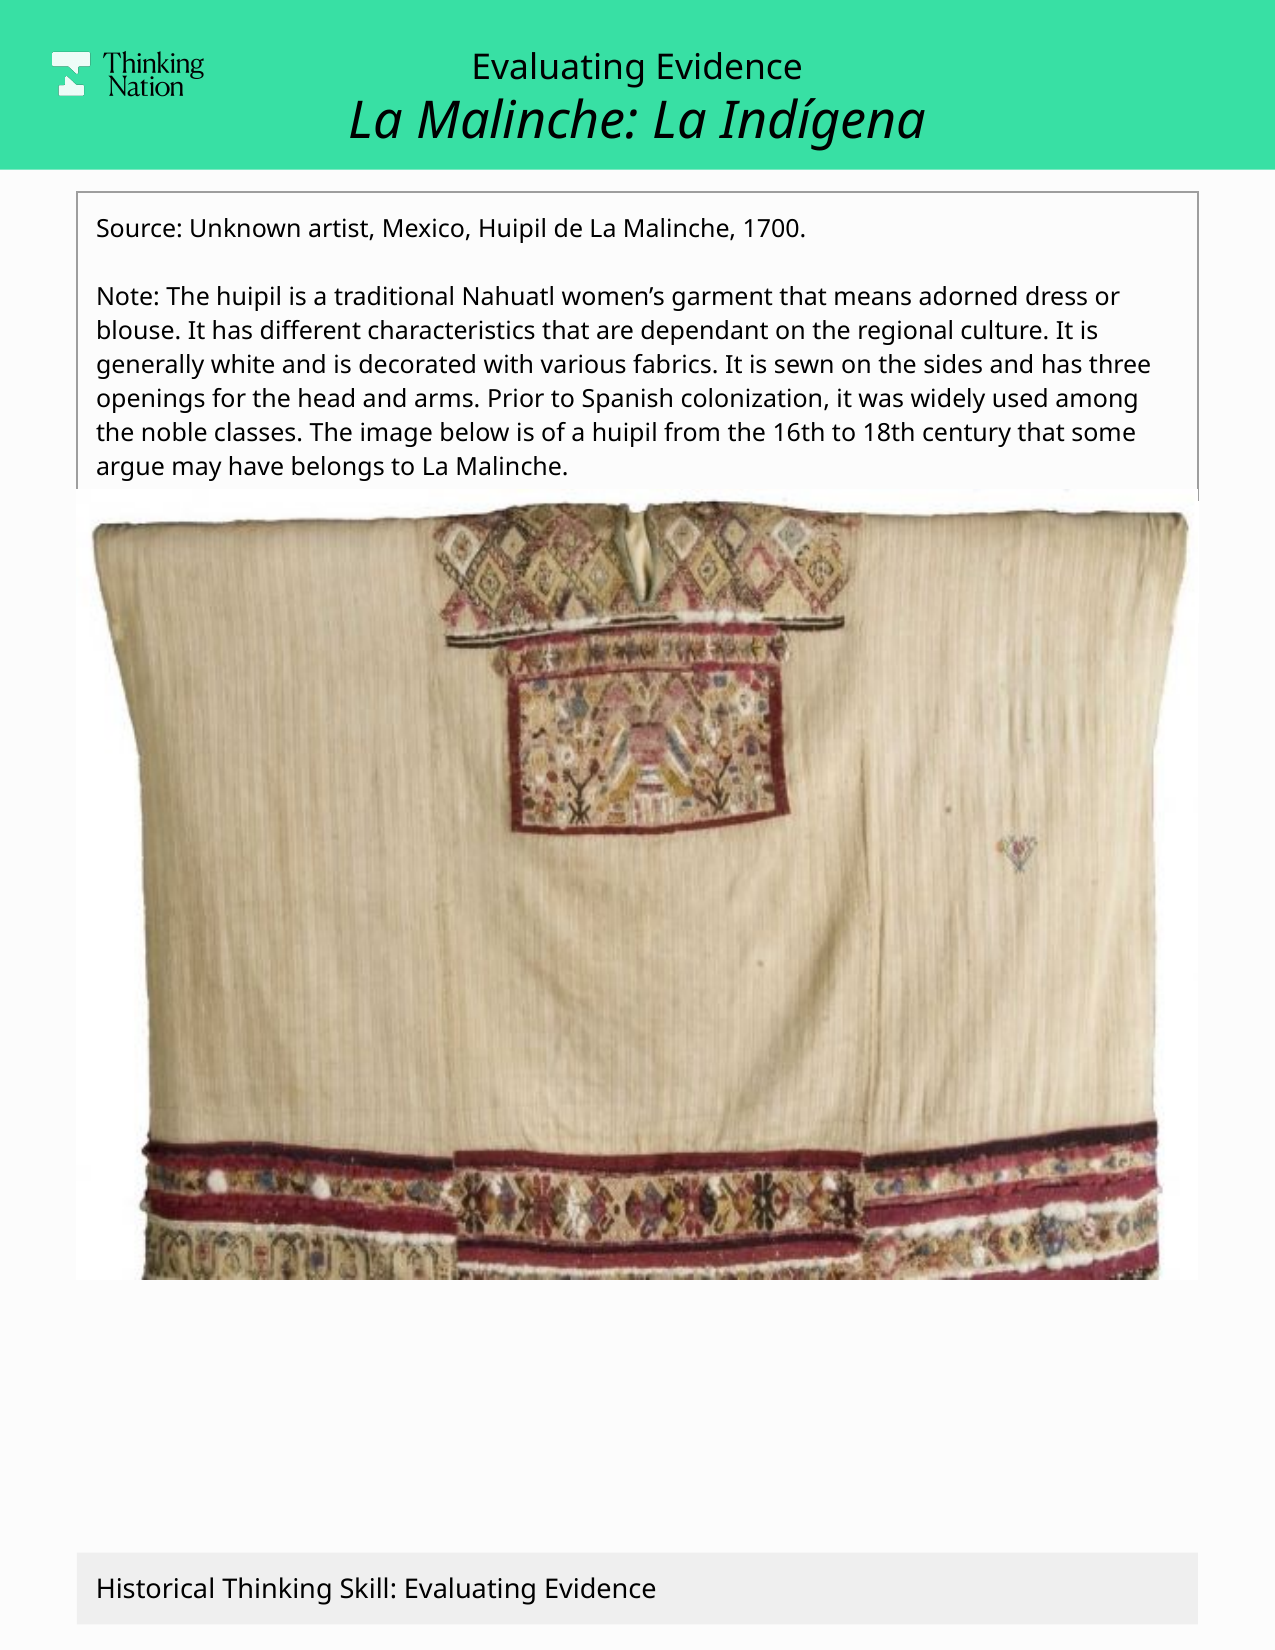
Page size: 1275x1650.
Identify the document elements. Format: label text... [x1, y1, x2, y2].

picture [76, 488, 1199, 1280]
table_header Source: Unknown artist, Mexico, Huipil de La Malinche, 1700. Note: The huipil is a traditional Nahuatl women’s garment that means adorned dress or blouse. It has different characteristics that are dependant on the regional culture. It is generally white and is decorated with various fabrics. It is sewn on the sides and has three openings for the head and arms. Prior to Spanish colonization, it was widely used among the noble classes. The image below is of a huipil from the 16th to 18th century that some argue may have belongs to La Malinche. [78, 193, 1197, 487]
picture [35, 37, 210, 110]
text_box Evaluating Evidence La Malinche: La Indígena [0, 0, 1275, 170]
text_box Historical Thinking Skill: Evaluating Evidence [76, 1552, 1198, 1625]
